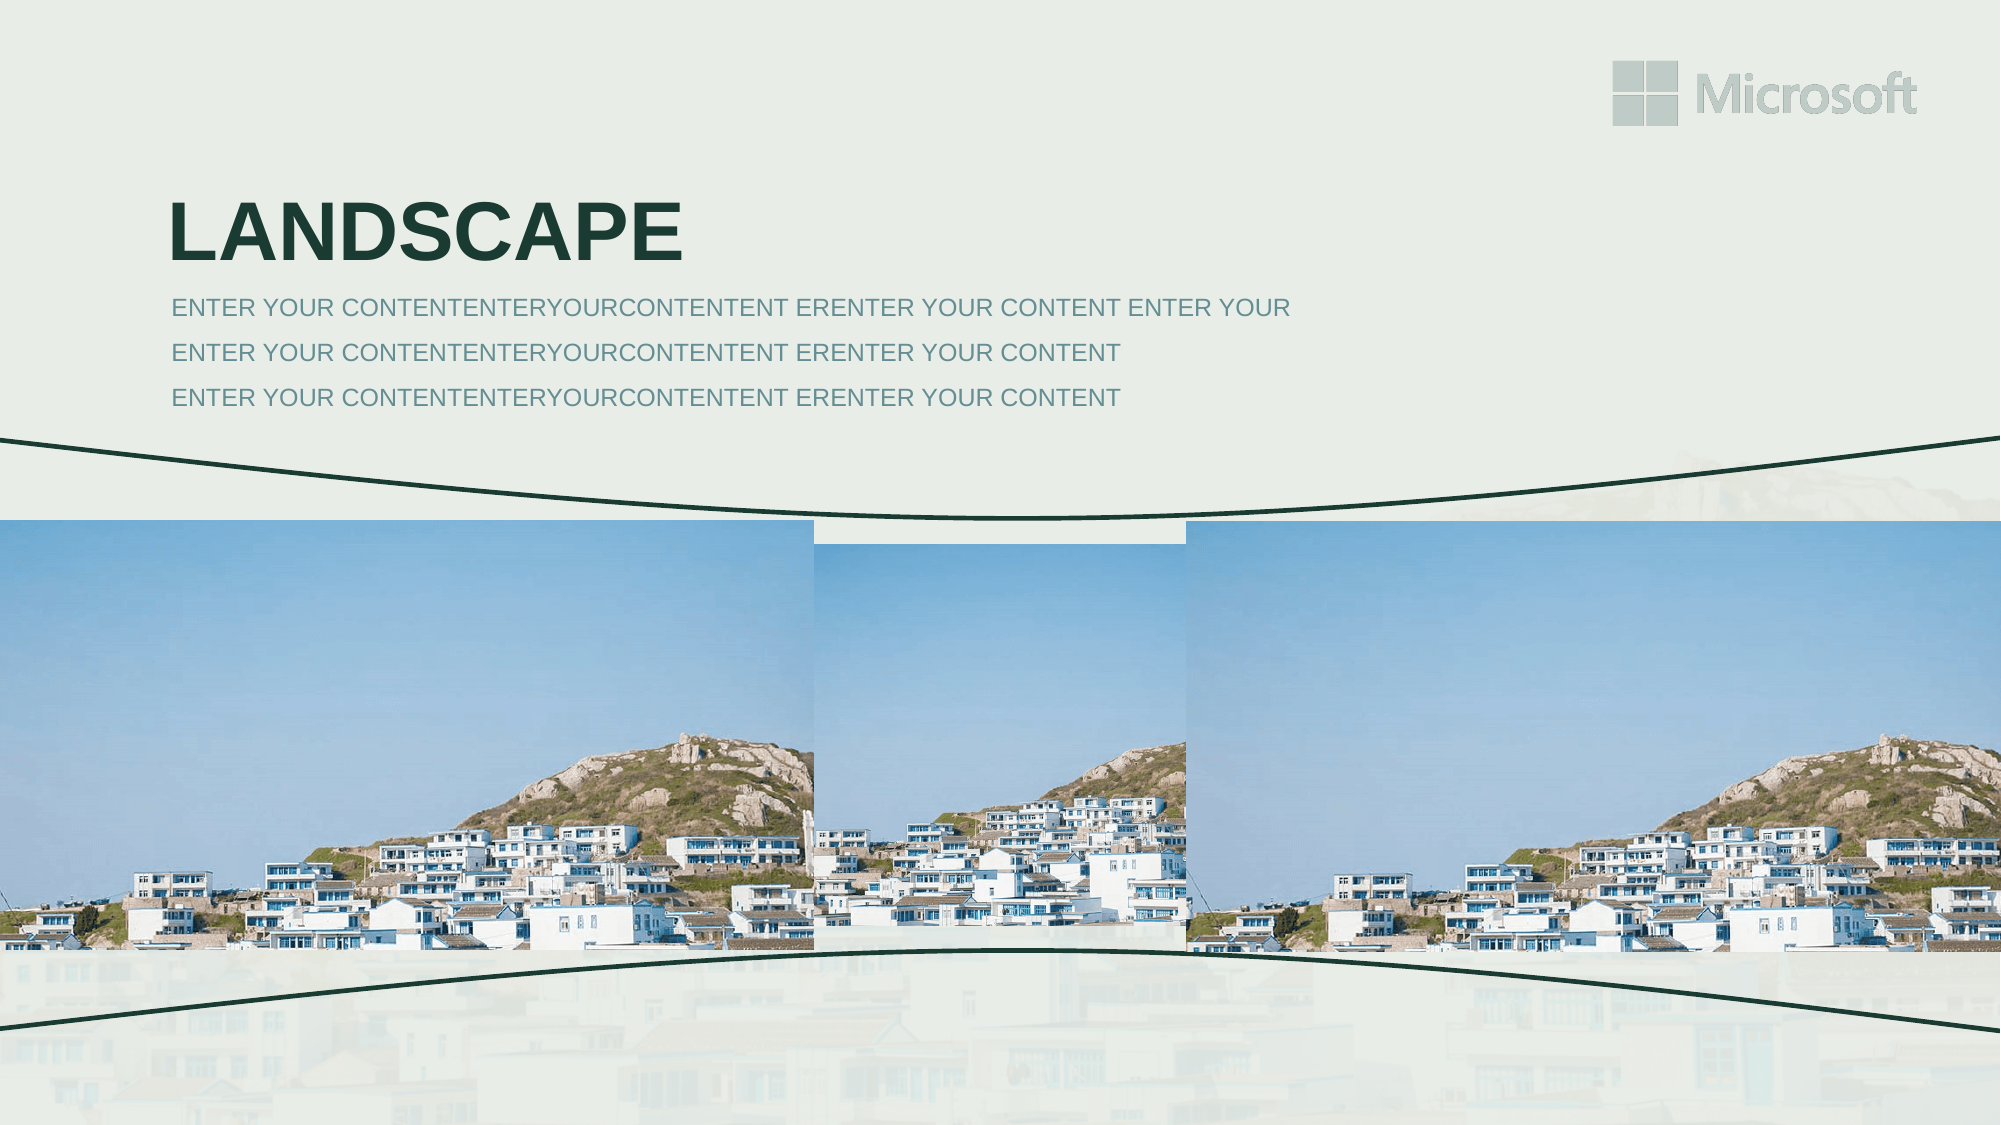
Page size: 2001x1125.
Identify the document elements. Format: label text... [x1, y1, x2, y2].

picture [0, 520, 2001, 952]
text_box [0, 436, 2000, 520]
text_box ENTER YOUR CONTENTENTERYOURCONTENTENT ERENTER YOUR CONTENT ENTER YOUR ENTER YOUR CONTENTENTERYOURCONTENTENT ERENTER YOUR CONTENT ENTER YOUR CONTENTENTERYOURCONTENTENT ERENTER YOUR CONTENT [156, 269, 1826, 419]
text_box [0, 949, 2000, 1032]
picture [1548, 0, 1982, 191]
text_box LANDSCAPE [152, 169, 1097, 284]
